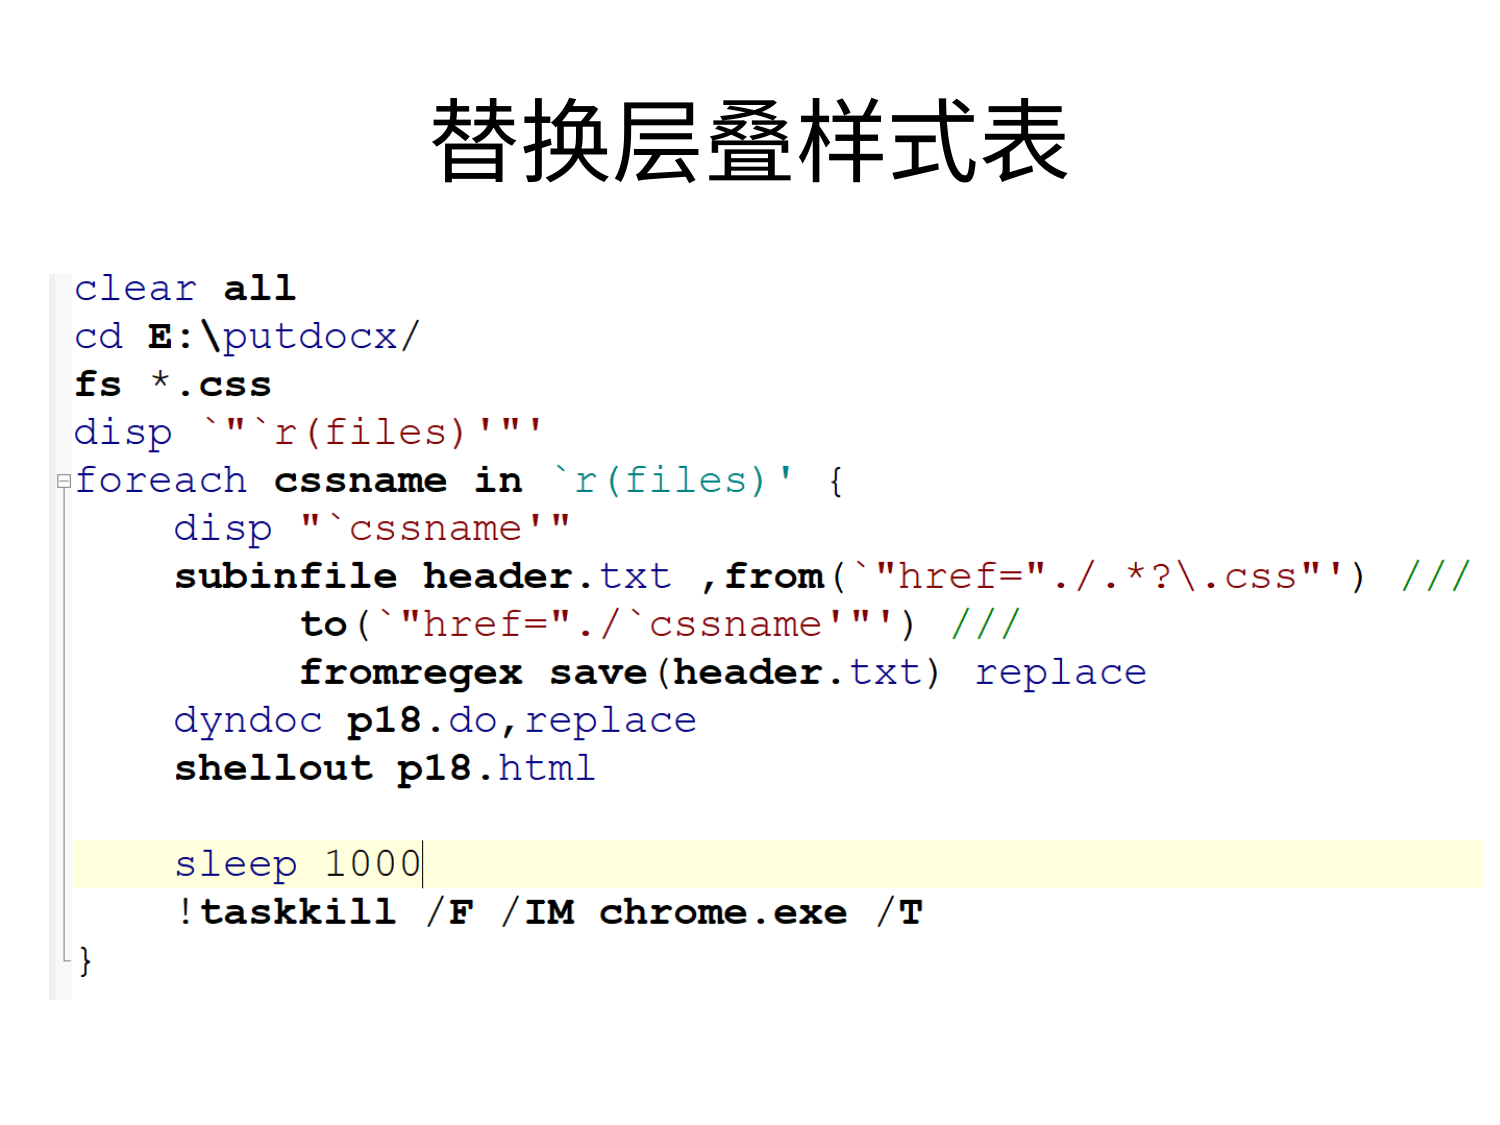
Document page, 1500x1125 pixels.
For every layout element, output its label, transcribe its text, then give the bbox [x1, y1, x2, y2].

title 替换层叠样式表 [75, 45, 1425, 233]
picture [48, 274, 1483, 1000]
